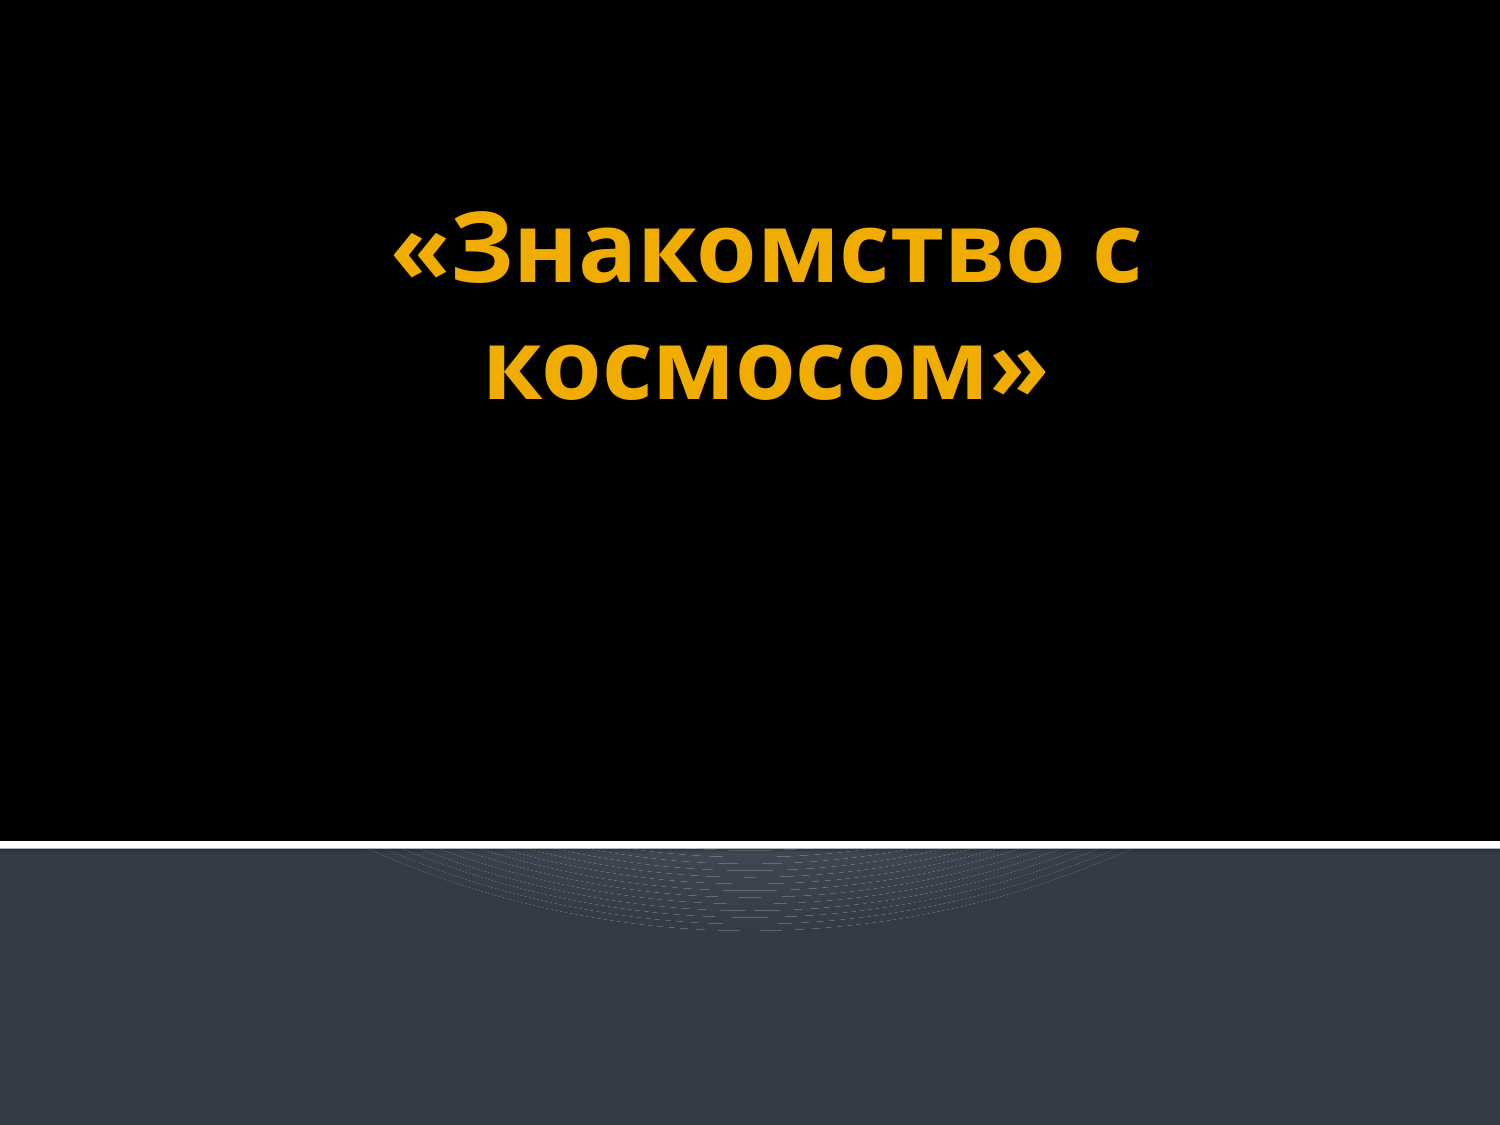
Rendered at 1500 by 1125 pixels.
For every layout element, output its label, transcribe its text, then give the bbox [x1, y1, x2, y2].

title «Знакомство с космосом» [100, 184, 1426, 459]
